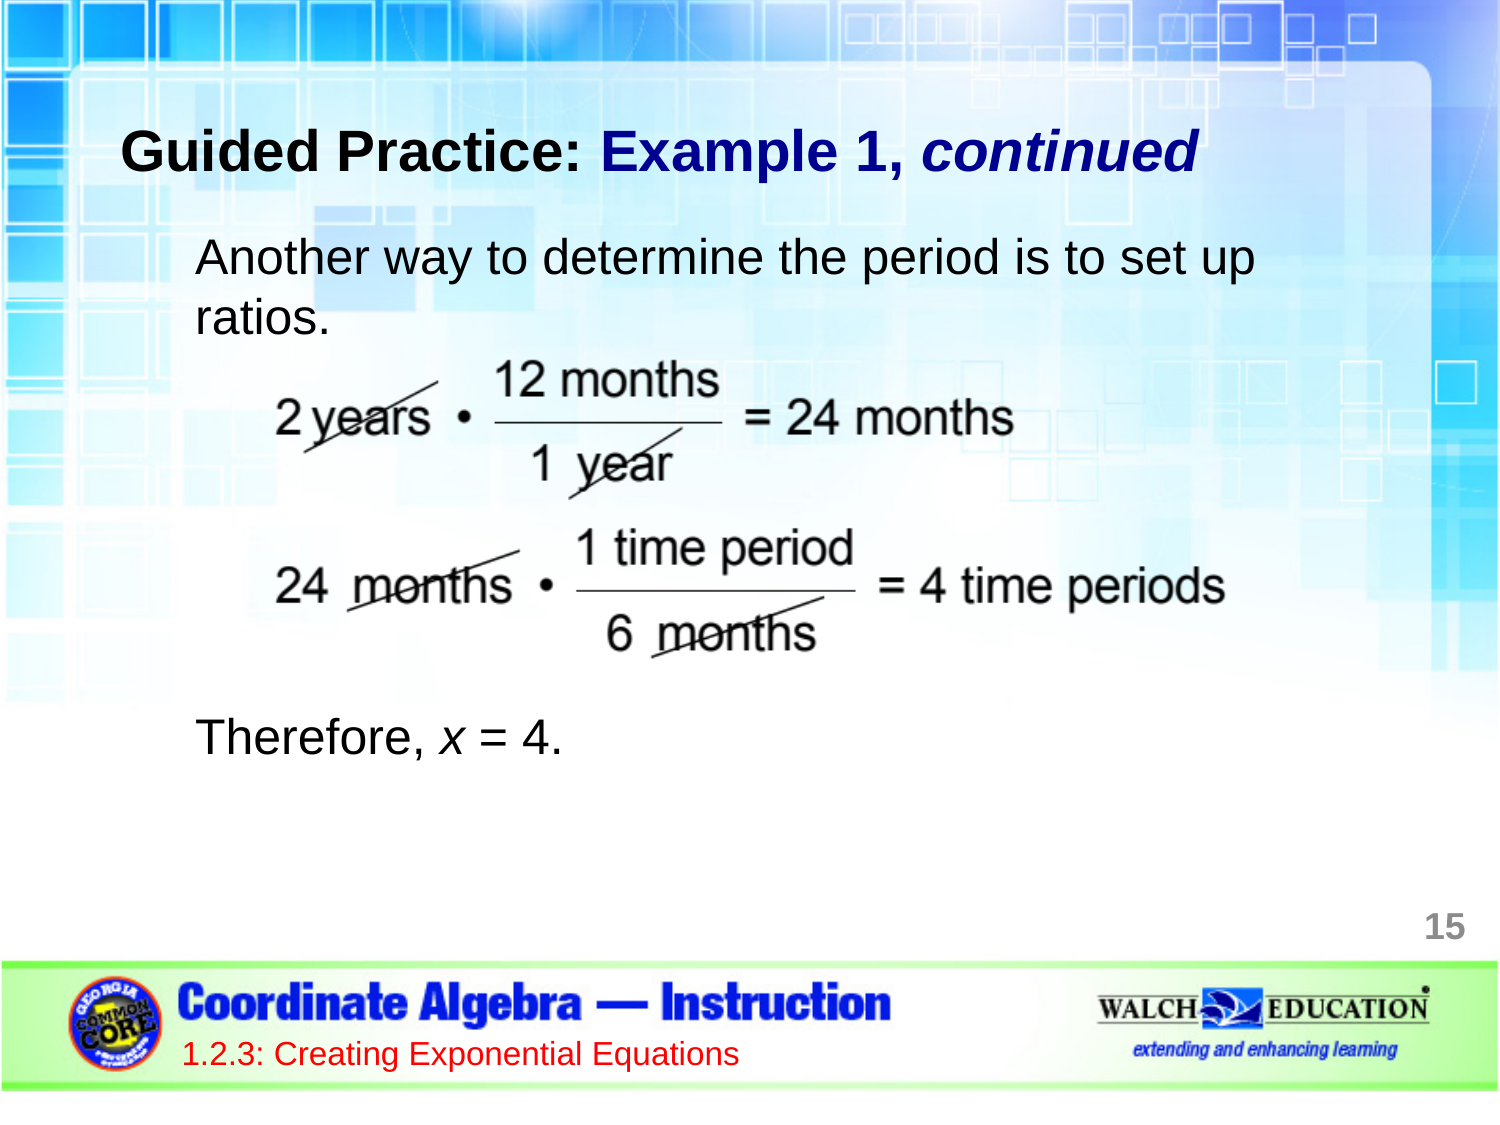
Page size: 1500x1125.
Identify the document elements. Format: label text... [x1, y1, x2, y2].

picture [1, 0, 1500, 1091]
slide_number 15 [1361, 901, 1481, 949]
subtitle Guided Practice: Example 1, continued Another way to determine the period is to set up ratios. Therefore, x = 4. [105, 105, 1394, 925]
list 1.2.3: Creating Exponential Equations [166, 1024, 1074, 1069]
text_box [272, 346, 1228, 662]
